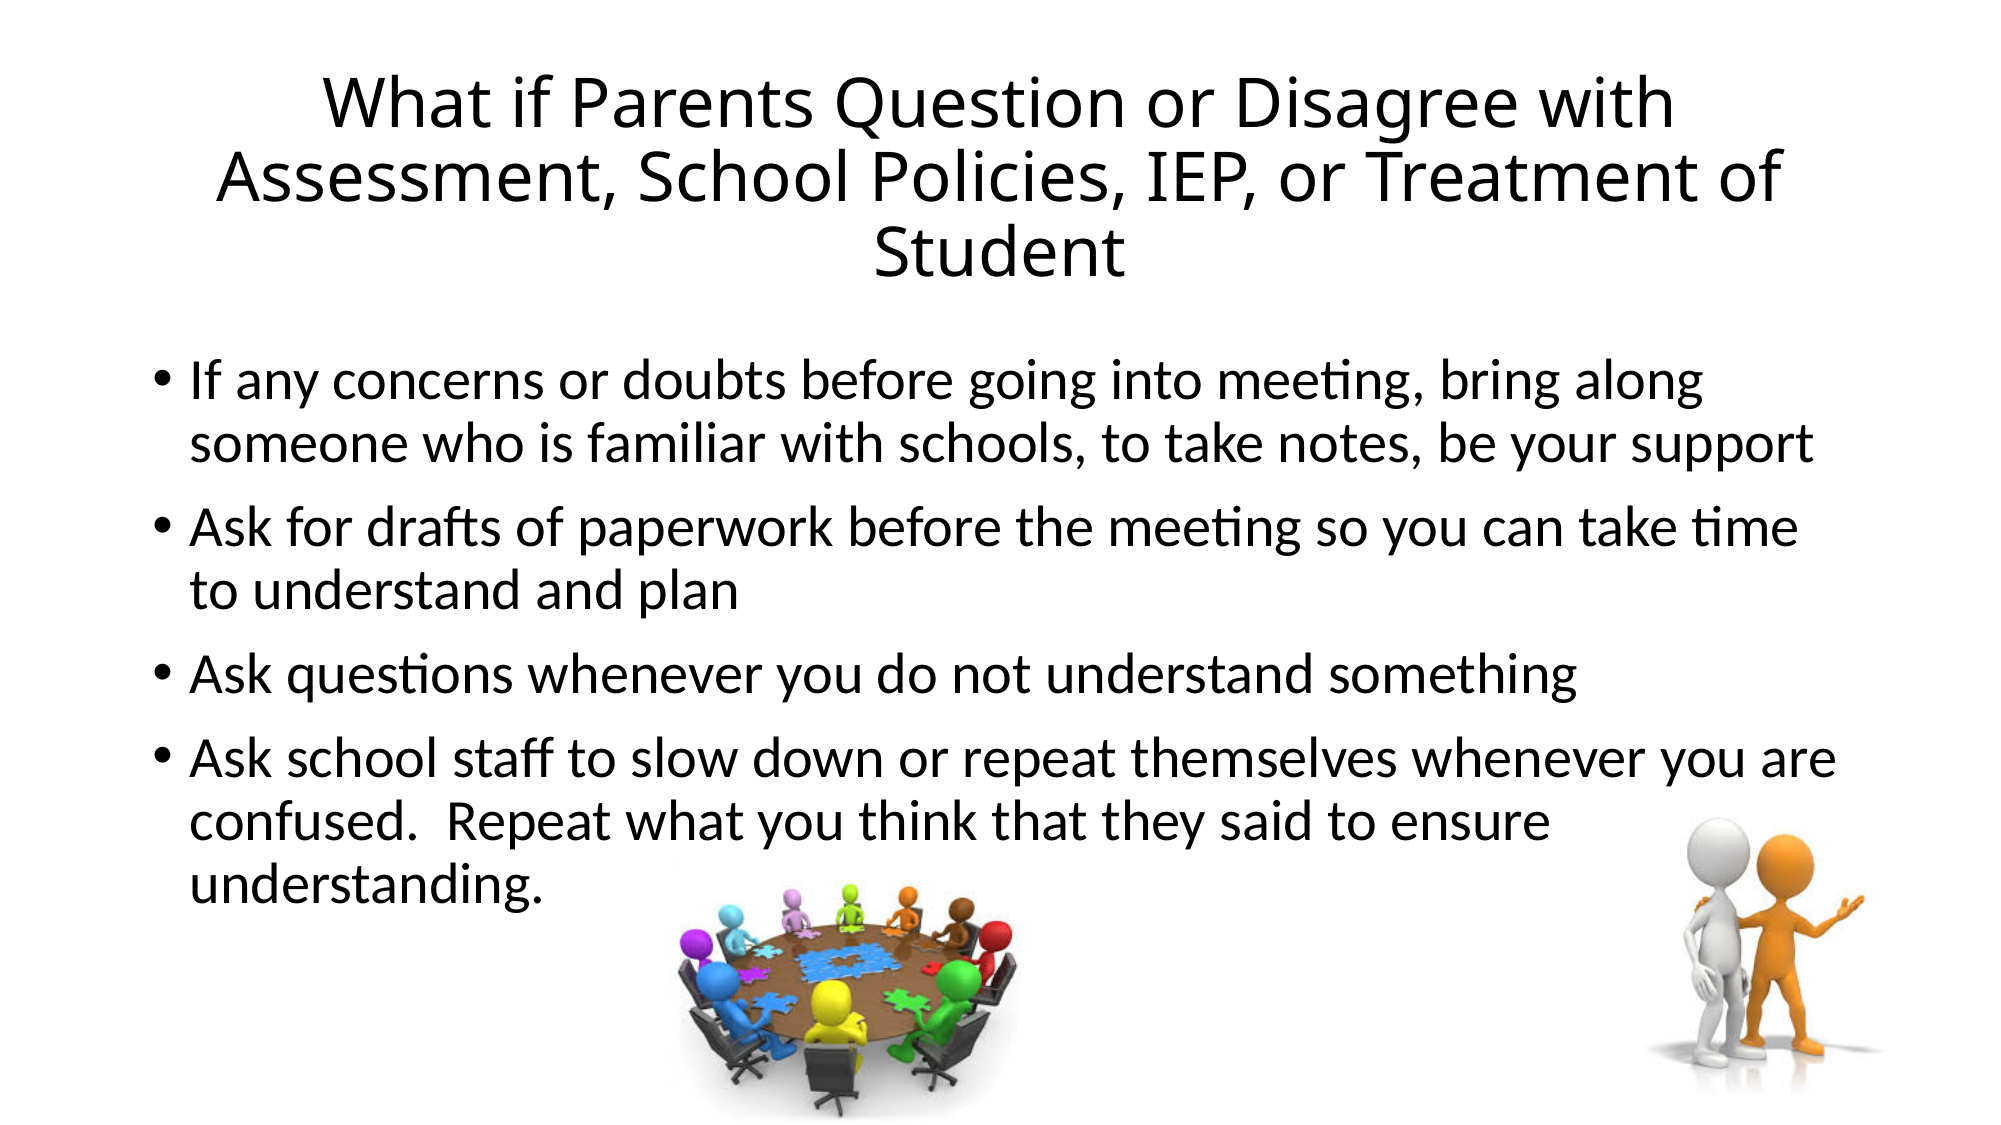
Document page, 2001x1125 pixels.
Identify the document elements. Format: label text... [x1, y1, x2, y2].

picture [1618, 807, 1907, 1096]
title What if Parents Question or Disagree with Assessment, School Policies, IEP, or Treatment of Student [137, 59, 1863, 300]
picture [669, 858, 1026, 1125]
list If any concerns or doubts before going into meeting, bring along someone who is familiar with schools, to take notes, be your support Ask for drafts of paperwork before the meeting so you can take time to understand and plan Ask questions whenever you do not understand something Ask school staff to slow down or repeat themselves whenever you are confused. Repeat what you think that they said to ensure understanding. [137, 342, 1863, 1014]
